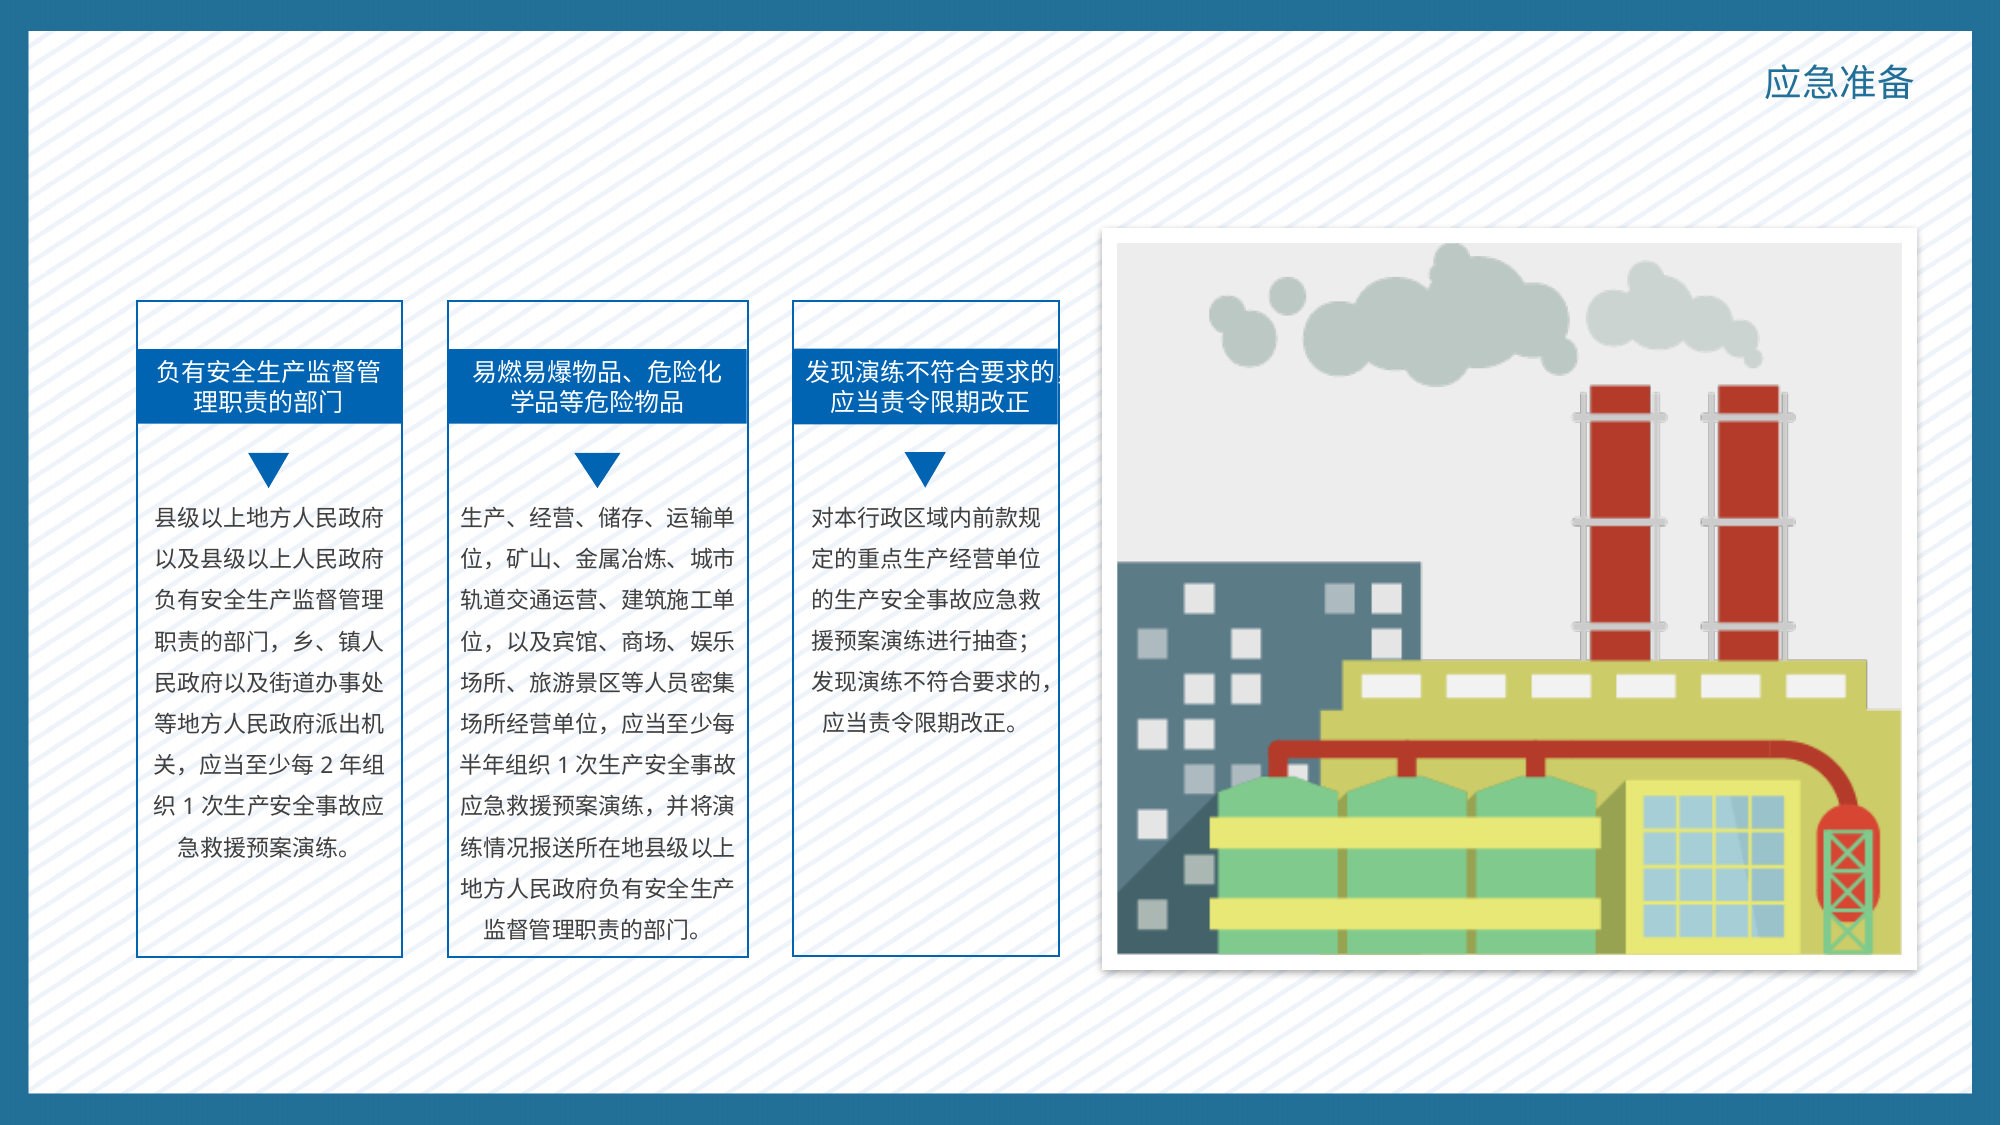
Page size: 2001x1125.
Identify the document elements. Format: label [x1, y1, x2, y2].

text_box [789, 300, 1071, 957]
text_box [132, 301, 407, 958]
picture [0, 0, 2000, 1125]
text_box [443, 301, 753, 958]
